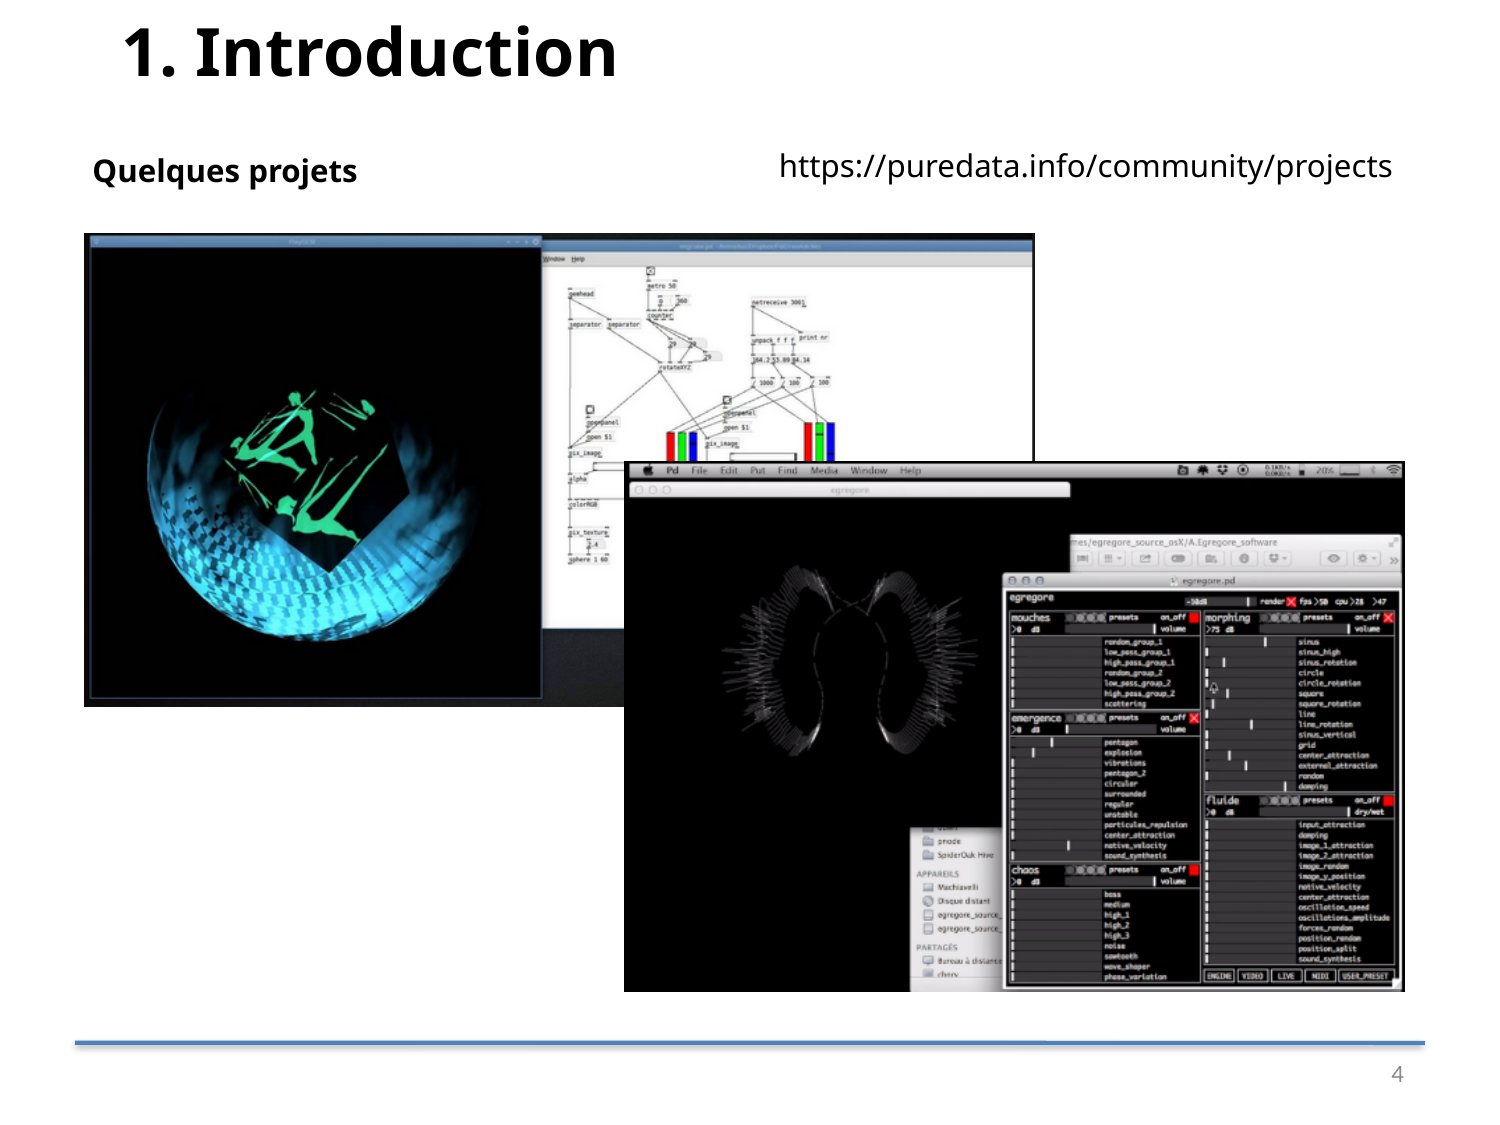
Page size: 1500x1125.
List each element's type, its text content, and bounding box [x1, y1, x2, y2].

picture [84, 233, 1405, 992]
list Quelques projets [77, 144, 1327, 256]
text_box https://puredata.info/community/projects [764, 138, 1409, 191]
text_box 1. Introduction [106, 2, 1382, 152]
slide_number 4 [1074, 1042, 1425, 1103]
